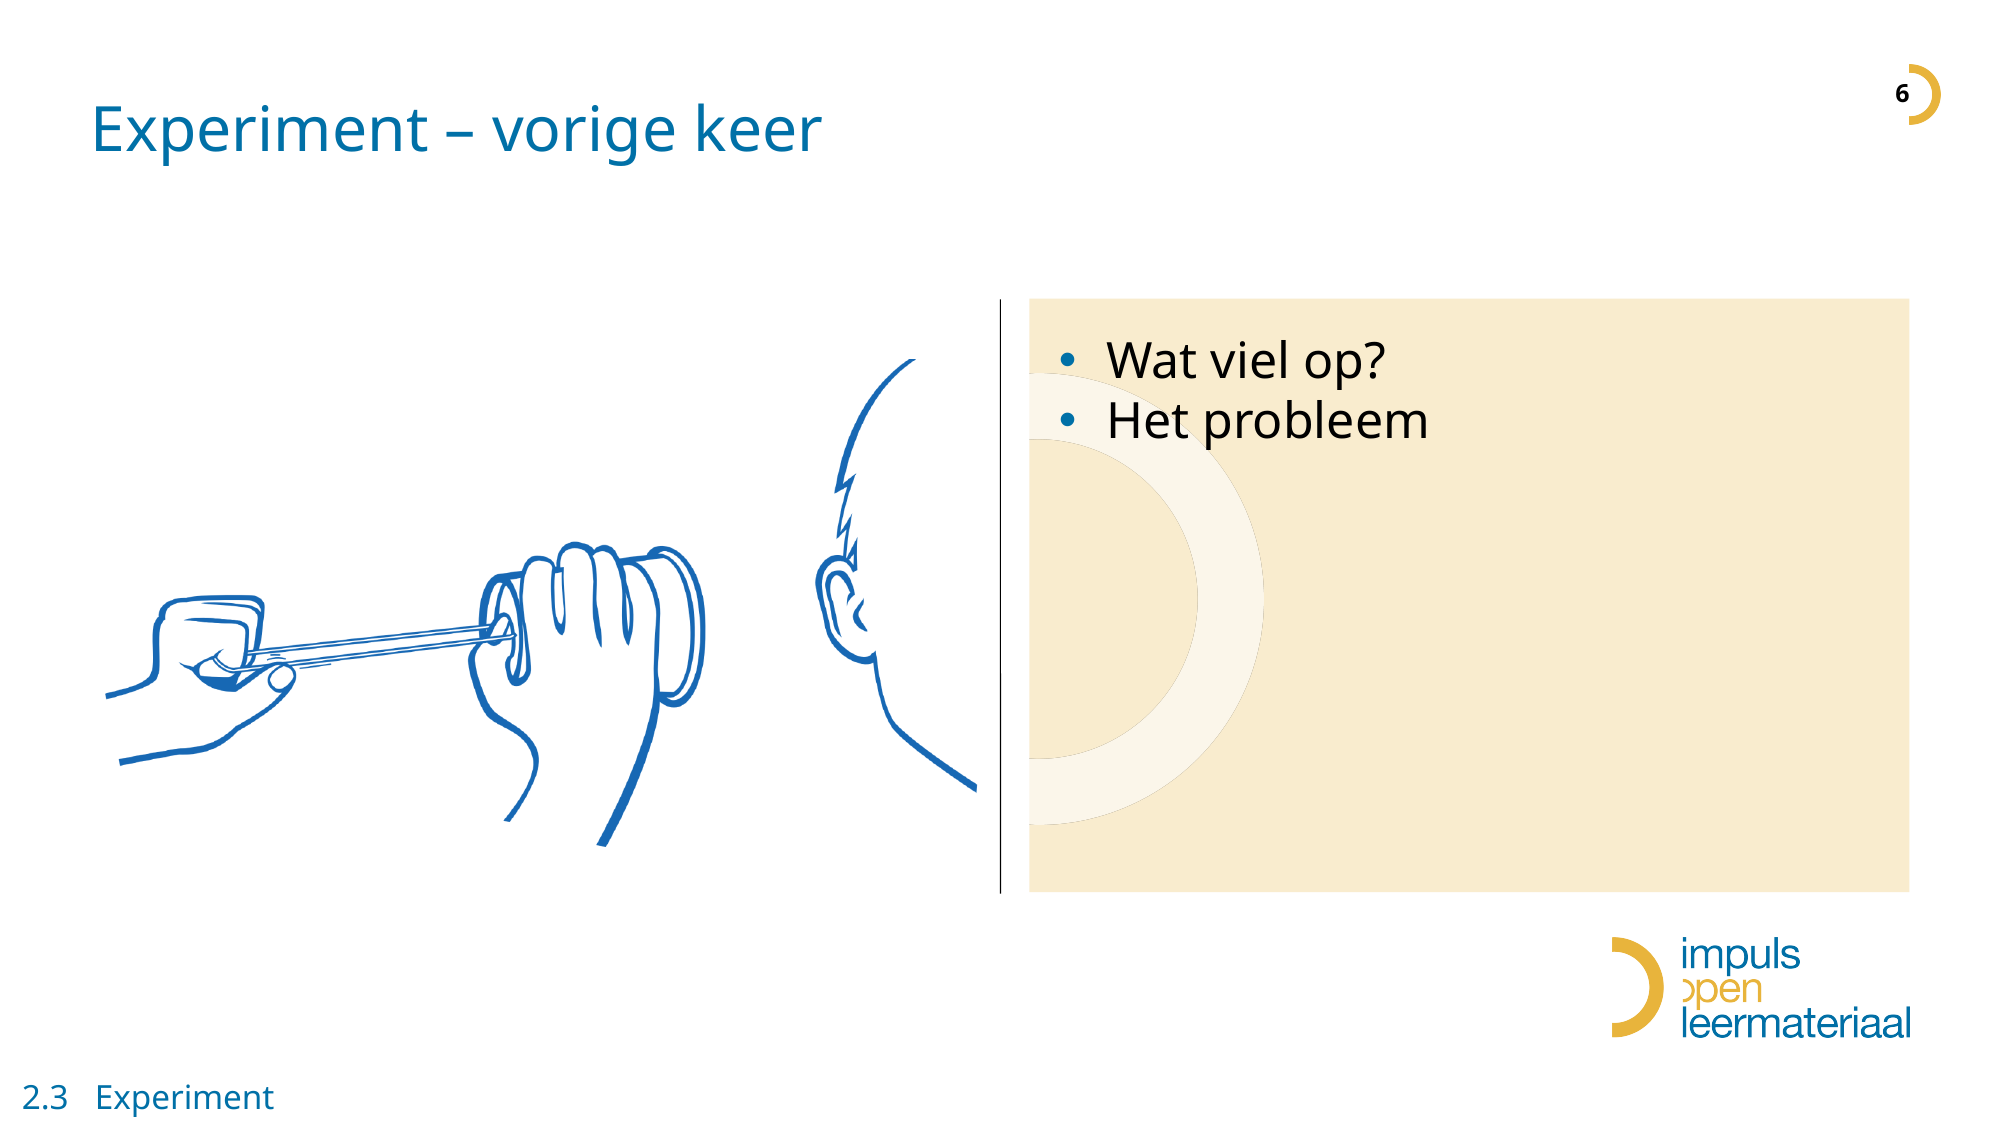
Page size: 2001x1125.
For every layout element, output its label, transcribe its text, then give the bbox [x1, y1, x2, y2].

picture [1694, 1028, 1716, 1038]
picture [1695, 1018, 1705, 1023]
picture [1909, 64, 1941, 125]
picture [1822, 1018, 1833, 1023]
picture [1717, 1018, 1727, 1023]
picture [1612, 937, 1910, 1038]
list Wat viel op? Het probleem [1029, 299, 1910, 894]
title Experiment – vorige keer [90, 89, 1910, 247]
picture [1787, 1027, 1797, 1034]
picture [1766, 1018, 1775, 1038]
picture [1845, 1019, 1853, 1038]
picture [90, 359, 992, 847]
text_box 2.3 Experiment [21, 1076, 348, 1116]
picture [1865, 1027, 1875, 1034]
picture [1752, 1018, 1761, 1038]
picture [1887, 1027, 1897, 1034]
